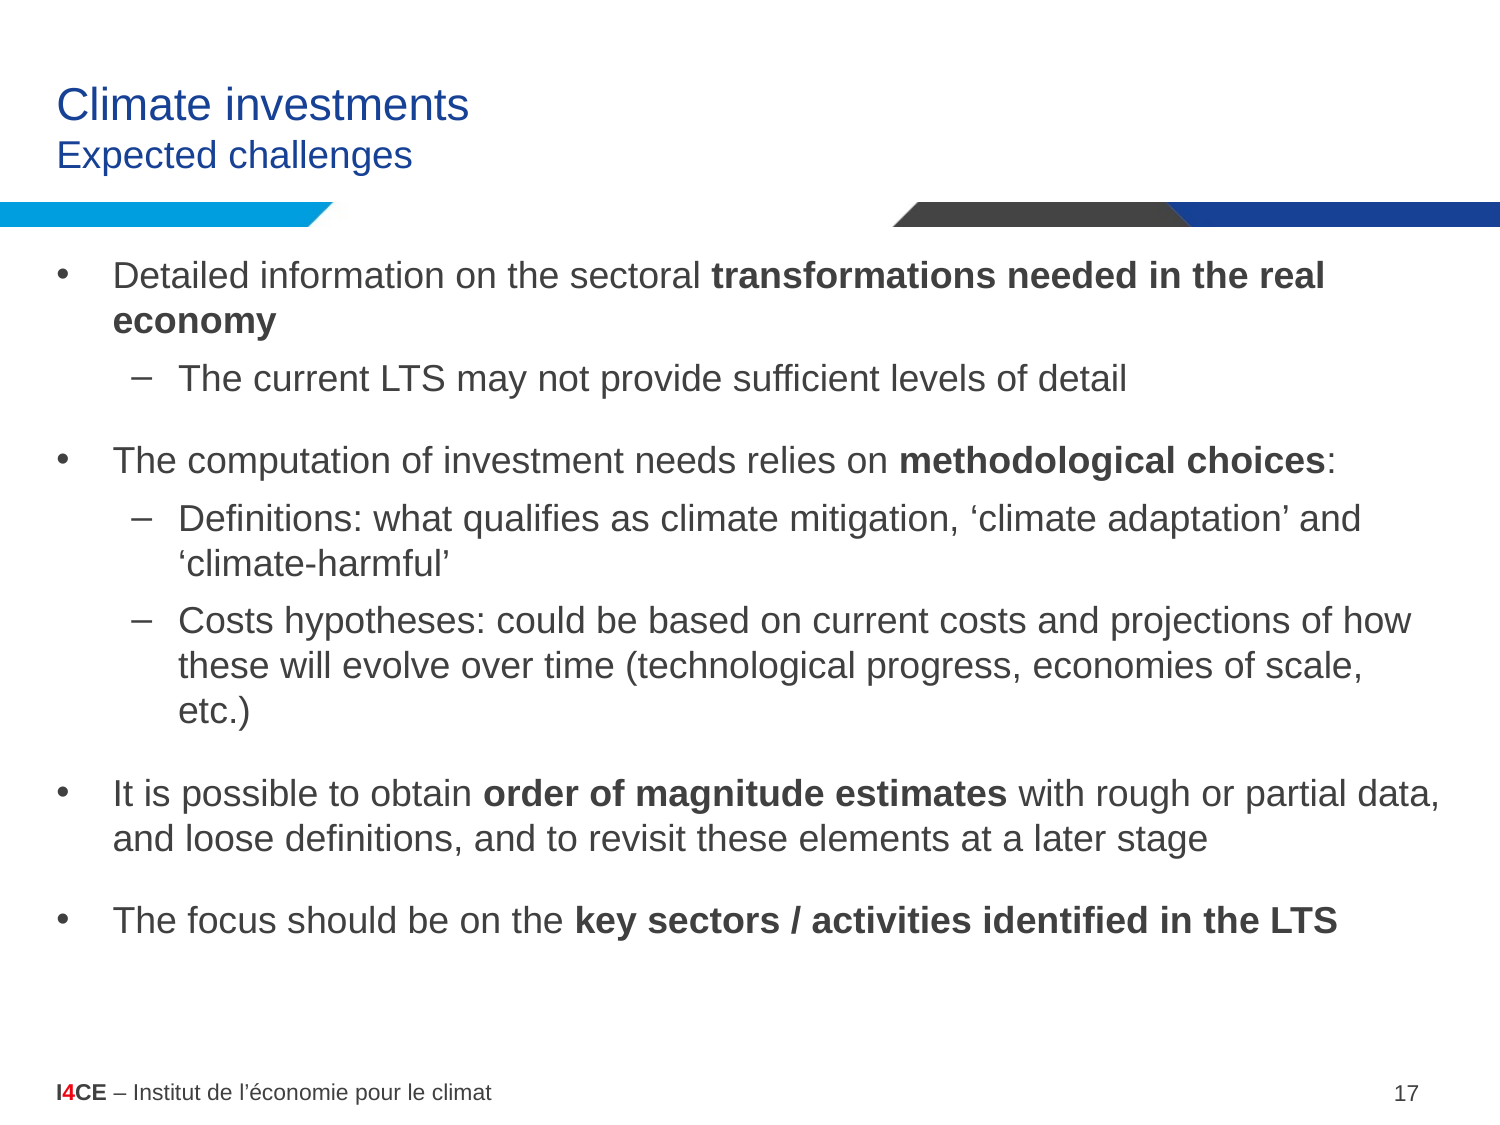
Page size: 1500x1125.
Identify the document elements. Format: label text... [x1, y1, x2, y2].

picture [309, 202, 1500, 227]
list Detailed information on the sectoral transformations needed in the real economy The current LTS may not provide sufficient levels of detail The computation of investment needs relies on methodological choices: Definitions: what qualifies as climate mitigation, ‘climate adaptation’ and ‘climate-harmful’ Costs hypotheses: could be based on current costs and projections of how these will evolve over time (technological progress, economies of scale, etc.) It is possible to obtain order of magnitude estimates with rough or partial data, and loose definitions, and to revisit these elements at a later stage The focus should be on the key sectors / activities identified in the LTS [41, 243, 1459, 1047]
title Climate investments Expected challenges [41, 66, 1459, 185]
